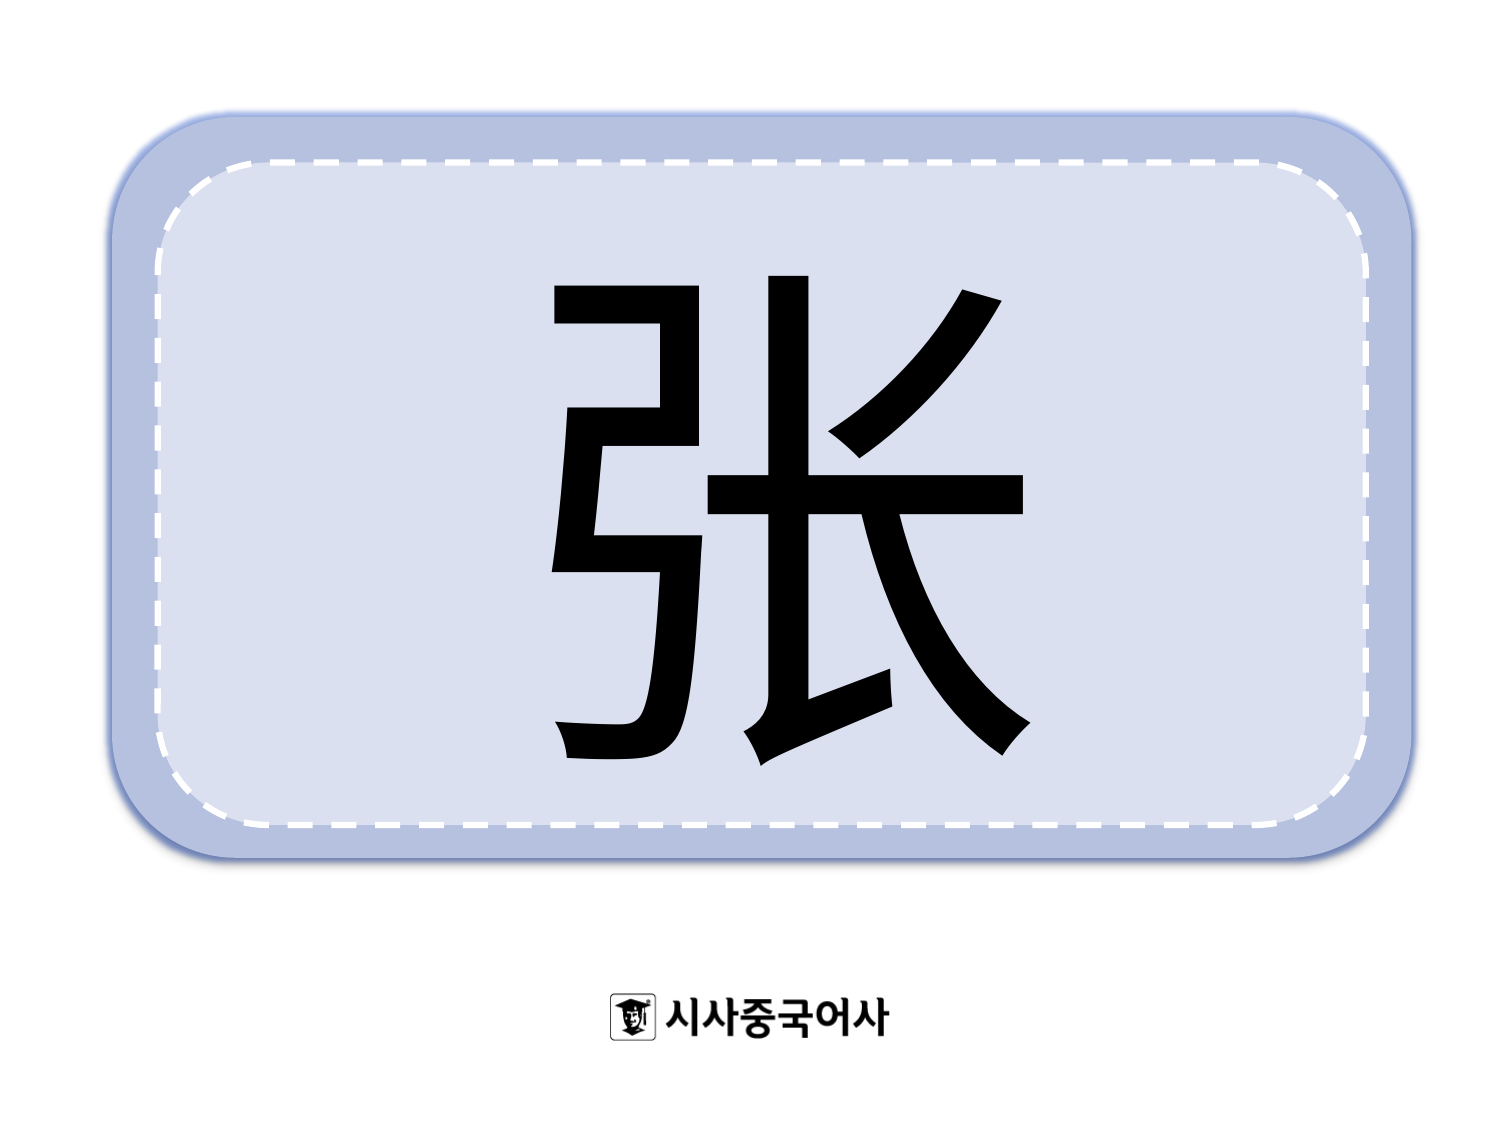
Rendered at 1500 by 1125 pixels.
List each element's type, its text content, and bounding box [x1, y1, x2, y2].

picture [602, 987, 898, 1047]
text_box [162, 160, 1371, 824]
text_box 张 [171, 172, 1380, 836]
